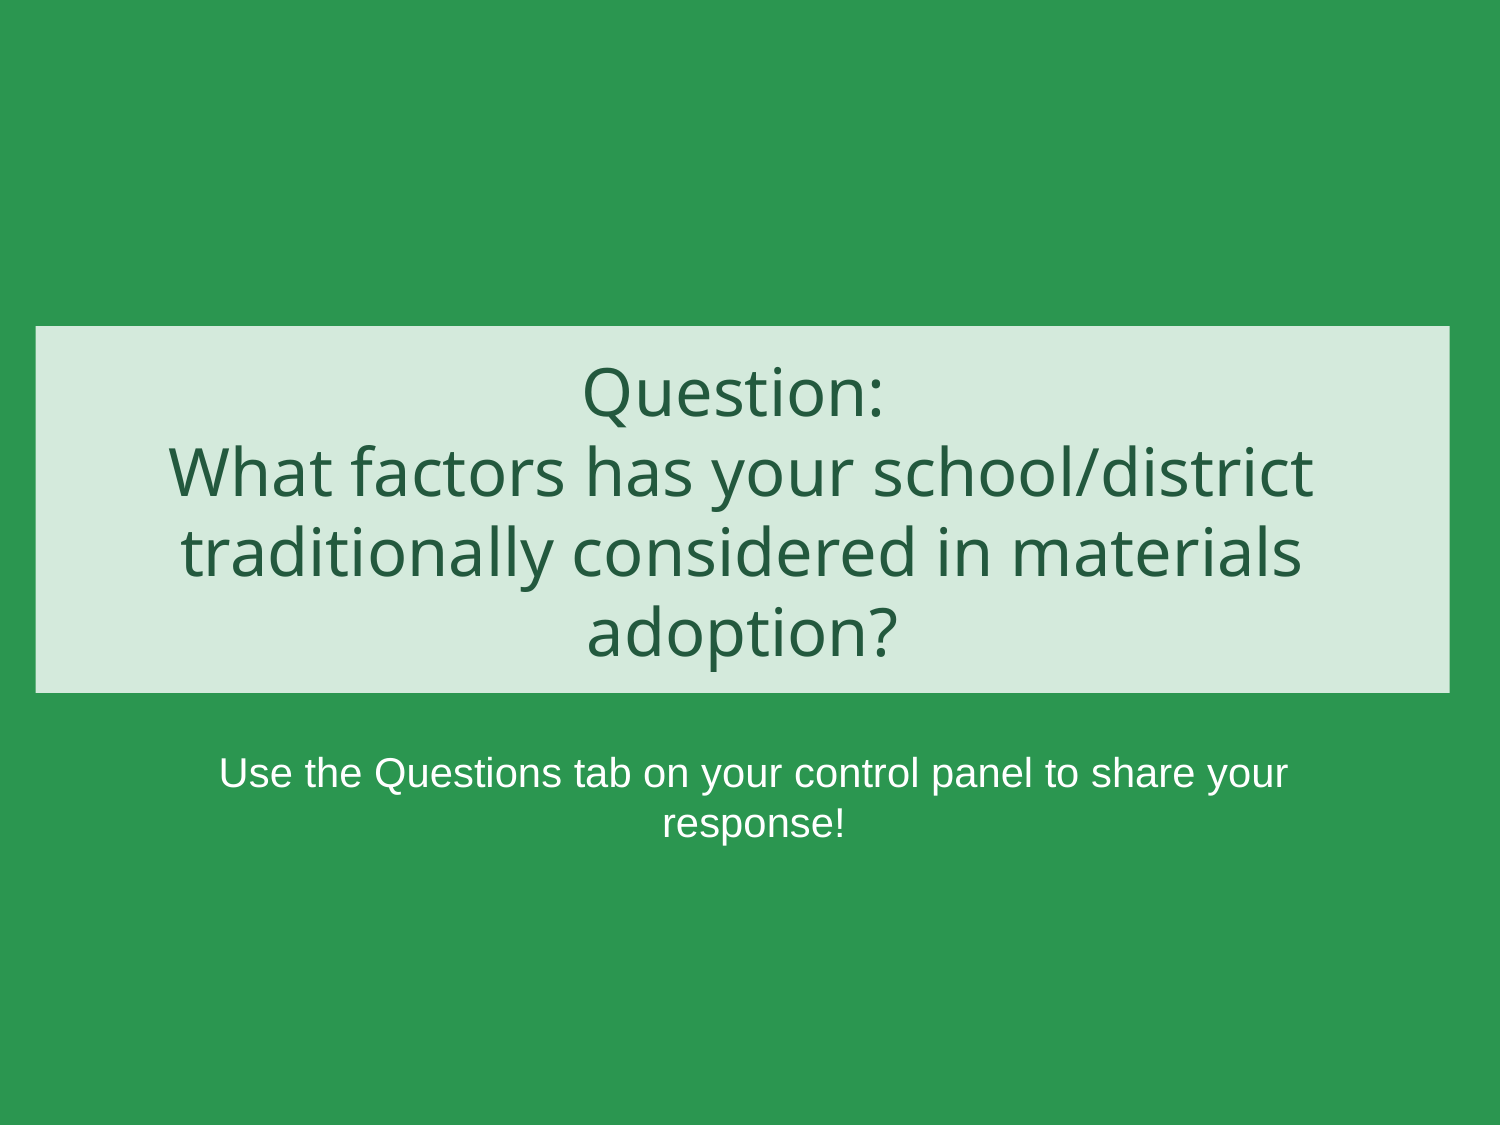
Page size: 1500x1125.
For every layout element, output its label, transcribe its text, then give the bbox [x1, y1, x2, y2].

title Question: What factors has your school/district traditionally considered in materials adoption? [35, 326, 1450, 693]
text_box Use the Questions tab on your control panel to share your response! [115, 730, 1393, 856]
